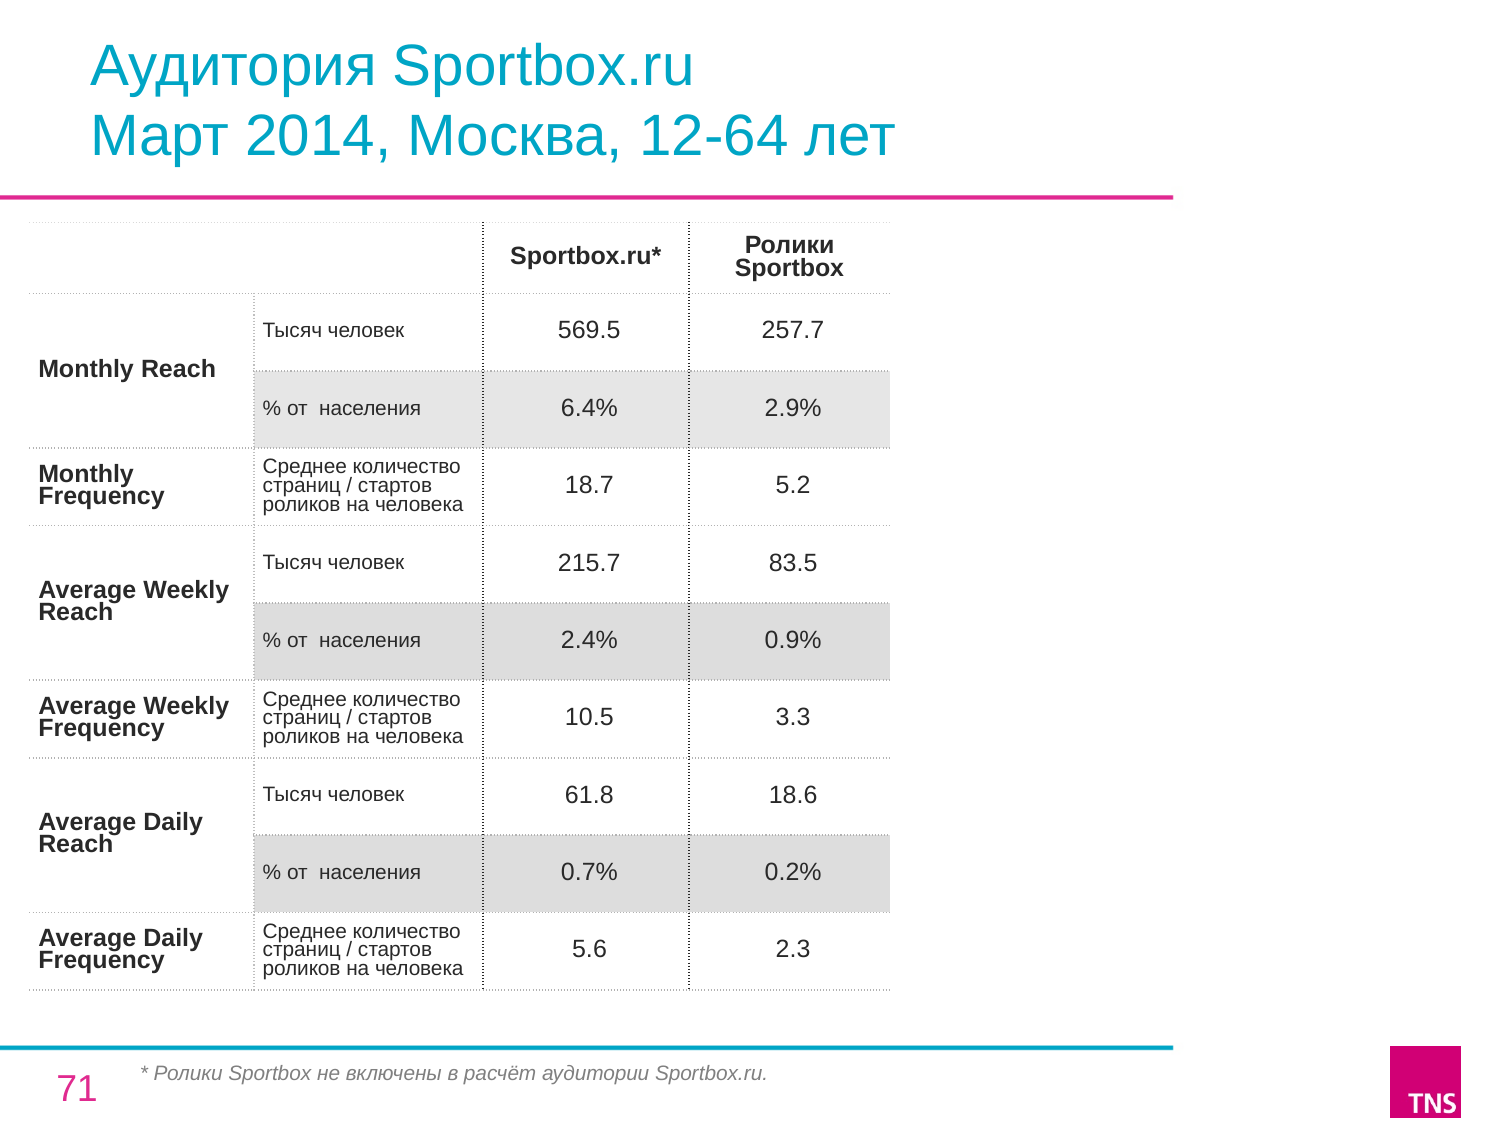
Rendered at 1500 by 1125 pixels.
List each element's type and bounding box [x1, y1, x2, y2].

slide_number [40, 1055, 392, 1125]
picture [0, 0, 1500, 1125]
text_box [124, 1052, 1463, 1092]
table_header [29, 223, 890, 294]
table_cell [29, 294, 890, 990]
title [74, 8, 1476, 187]
